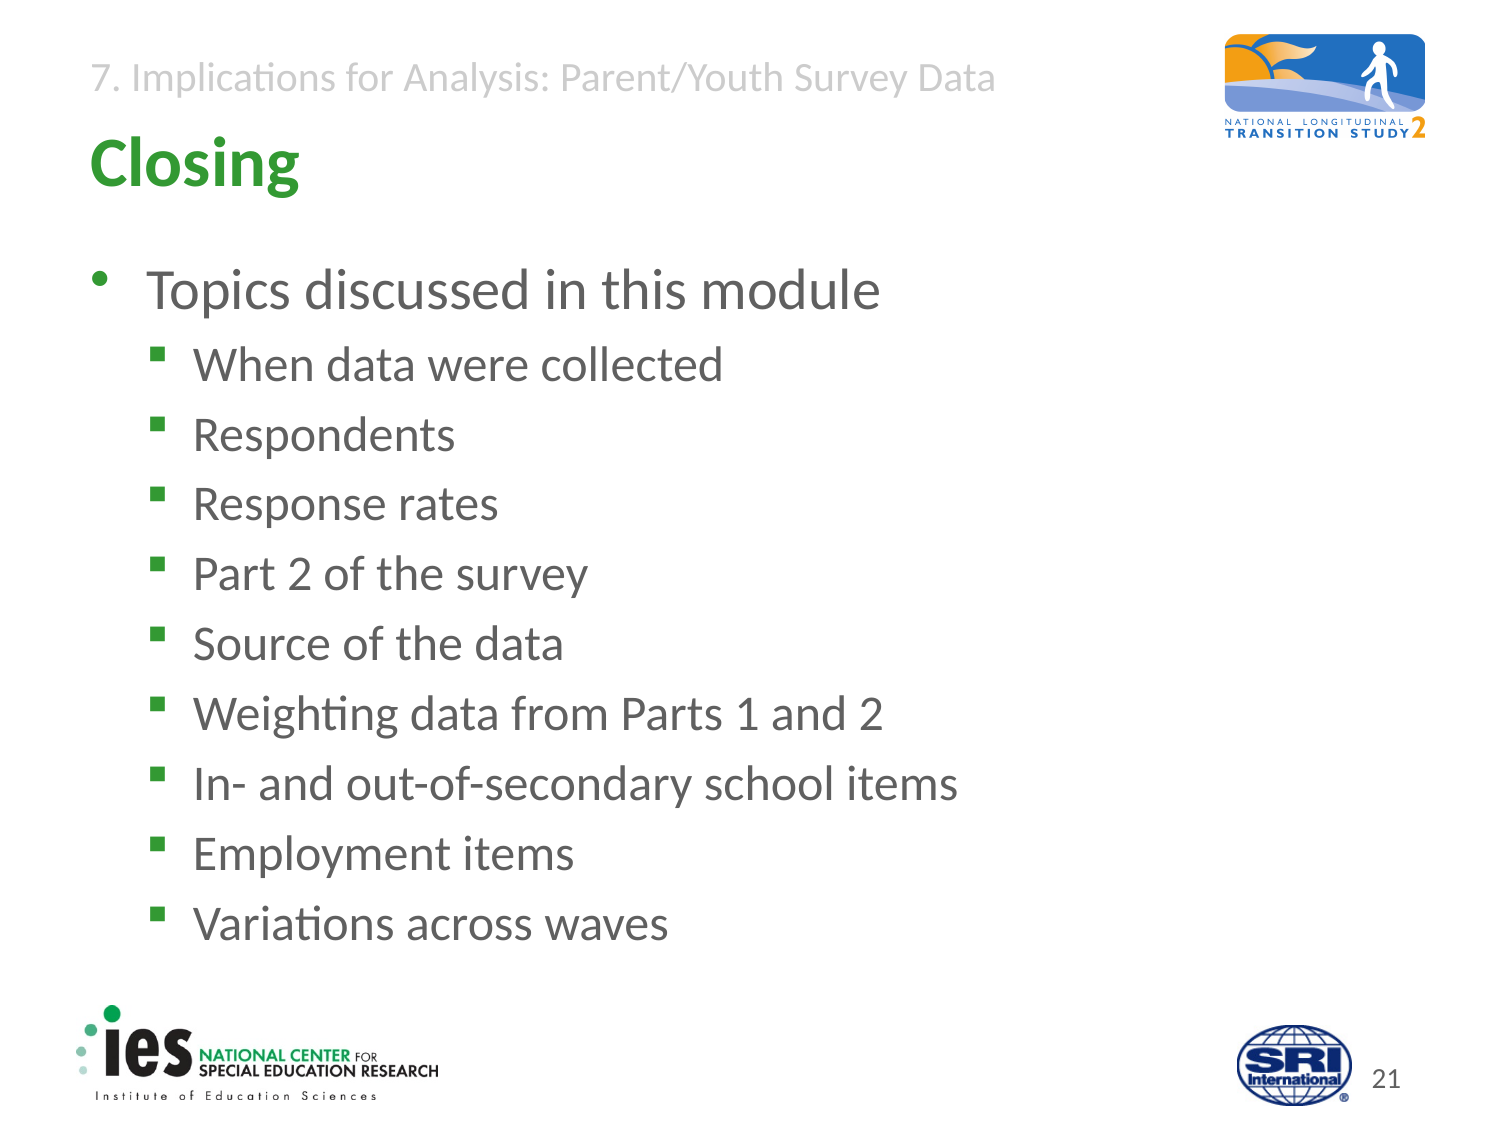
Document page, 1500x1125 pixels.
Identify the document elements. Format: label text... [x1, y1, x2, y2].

picture [76, 1005, 438, 1100]
list Topics discussed in this module When data were collected Respondents Response rates Part 2 of the survey Source of the data Weighting data from Parts 1 and 2 In- and out-of-secondary school items Employment items Variations across waves [74, 243, 1426, 987]
slide_number 20 [1312, 1051, 1417, 1125]
picture [1237, 1025, 1352, 1106]
title Closing [74, 90, 1426, 226]
